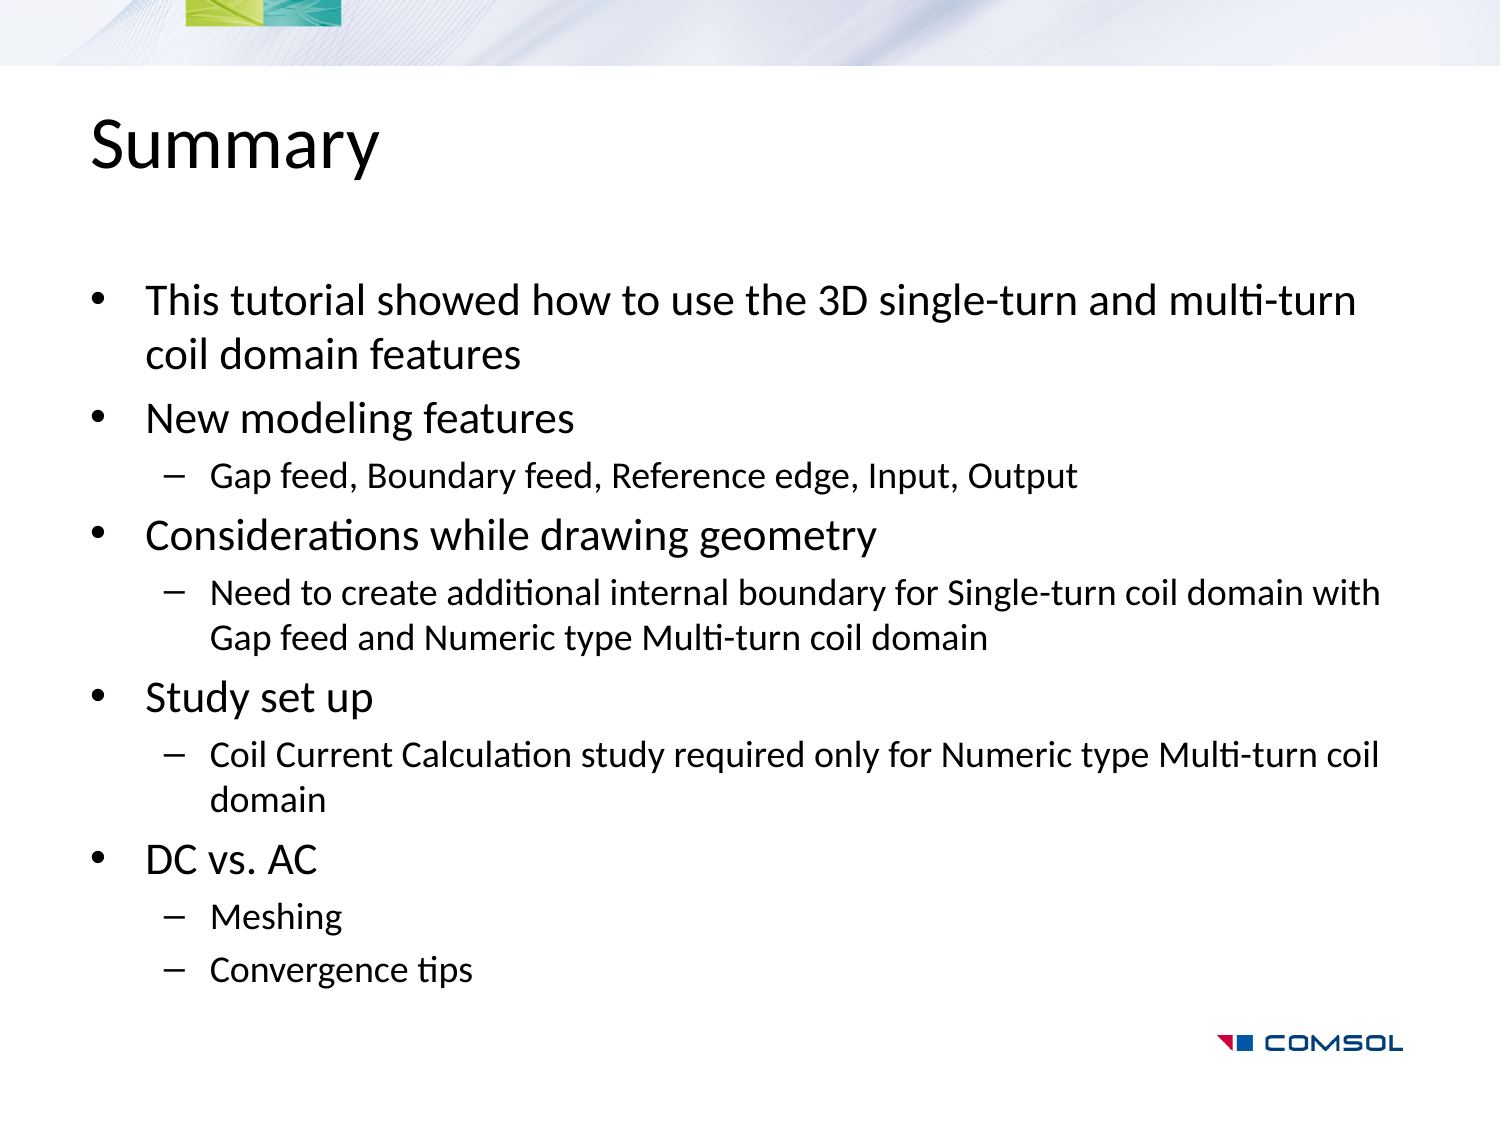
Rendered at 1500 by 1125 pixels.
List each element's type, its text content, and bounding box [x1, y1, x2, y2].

title Summary [75, 45, 1425, 233]
list This tutorial showed how to use the 3D single-turn and multi-turn coil domain features New modeling features Gap feed, Boundary feed, Reference edge, Input, Output Considerations while drawing geometry Need to create additional internal boundary for Single-turn coil domain with Gap feed and Numeric type Multi-turn coil domain Study set up Coil Current Calculation study required only for Numeric type Multi-turn coil domain DC vs. AC Meshing Convergence tips [75, 262, 1425, 1005]
picture [0, 0, 1500, 1125]
